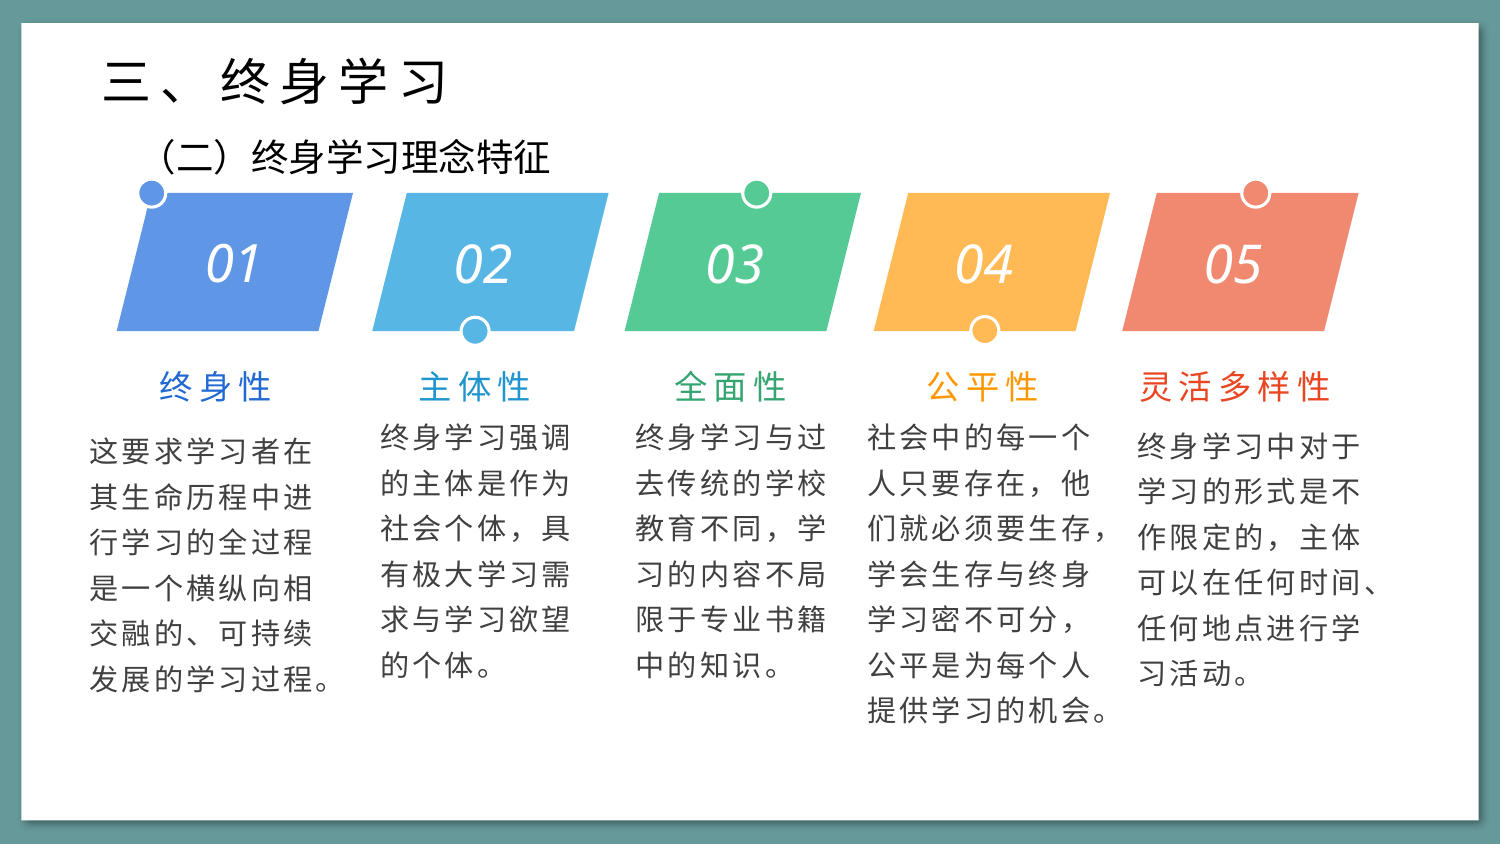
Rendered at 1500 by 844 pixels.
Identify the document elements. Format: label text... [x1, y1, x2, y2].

text_box 04 [939, 222, 1038, 302]
text_box [461, 317, 490, 346]
text_box 全面性 [644, 359, 817, 401]
text_box 主体性 [388, 359, 562, 401]
text_box 01 [189, 222, 280, 302]
text_box （二）终身学习理念特征 [124, 126, 567, 187]
text_box 三、终身学习 [88, 43, 788, 117]
text_box 这要求学习者在其生命历程中进行学习的全过程是一个横纵向相交融的、可持续发展的学习过程。 [74, 415, 346, 745]
text_box [116, 192, 353, 332]
text_box [1241, 179, 1270, 208]
text_box [742, 179, 771, 208]
text_box [1122, 192, 1359, 332]
text_box 终身学习强调的主体是作为社会个体，具有极大学习需求与学习欲望的个体。 [365, 401, 616, 681]
text_box [970, 316, 999, 345]
text_box [372, 192, 609, 332]
text_box 灵活多样性 [1114, 359, 1356, 411]
text_box 03 [690, 222, 787, 302]
text_box 02 [438, 222, 535, 302]
text_box [137, 179, 166, 208]
text_box 终身性 [129, 359, 303, 411]
text_box [873, 192, 1111, 332]
text_box 05 [1188, 222, 1286, 302]
text_box 终身学习与过去传统的学校教育不同，学习的内容不局限于专业书籍中的知识。 [620, 401, 852, 732]
text_box [624, 192, 861, 332]
text_box 终身学习中对于学习的形式是不作限定的，主体可以在任何时间、任何地点进行学习活动。 [1122, 410, 1390, 741]
text_box 公平性 [896, 359, 1070, 401]
text_box 社会中的每一个人只要存在，他们就必须要生存，学会生存与终身学习密不可分，公平是为每个人提供学习的机会。 [852, 401, 1123, 745]
